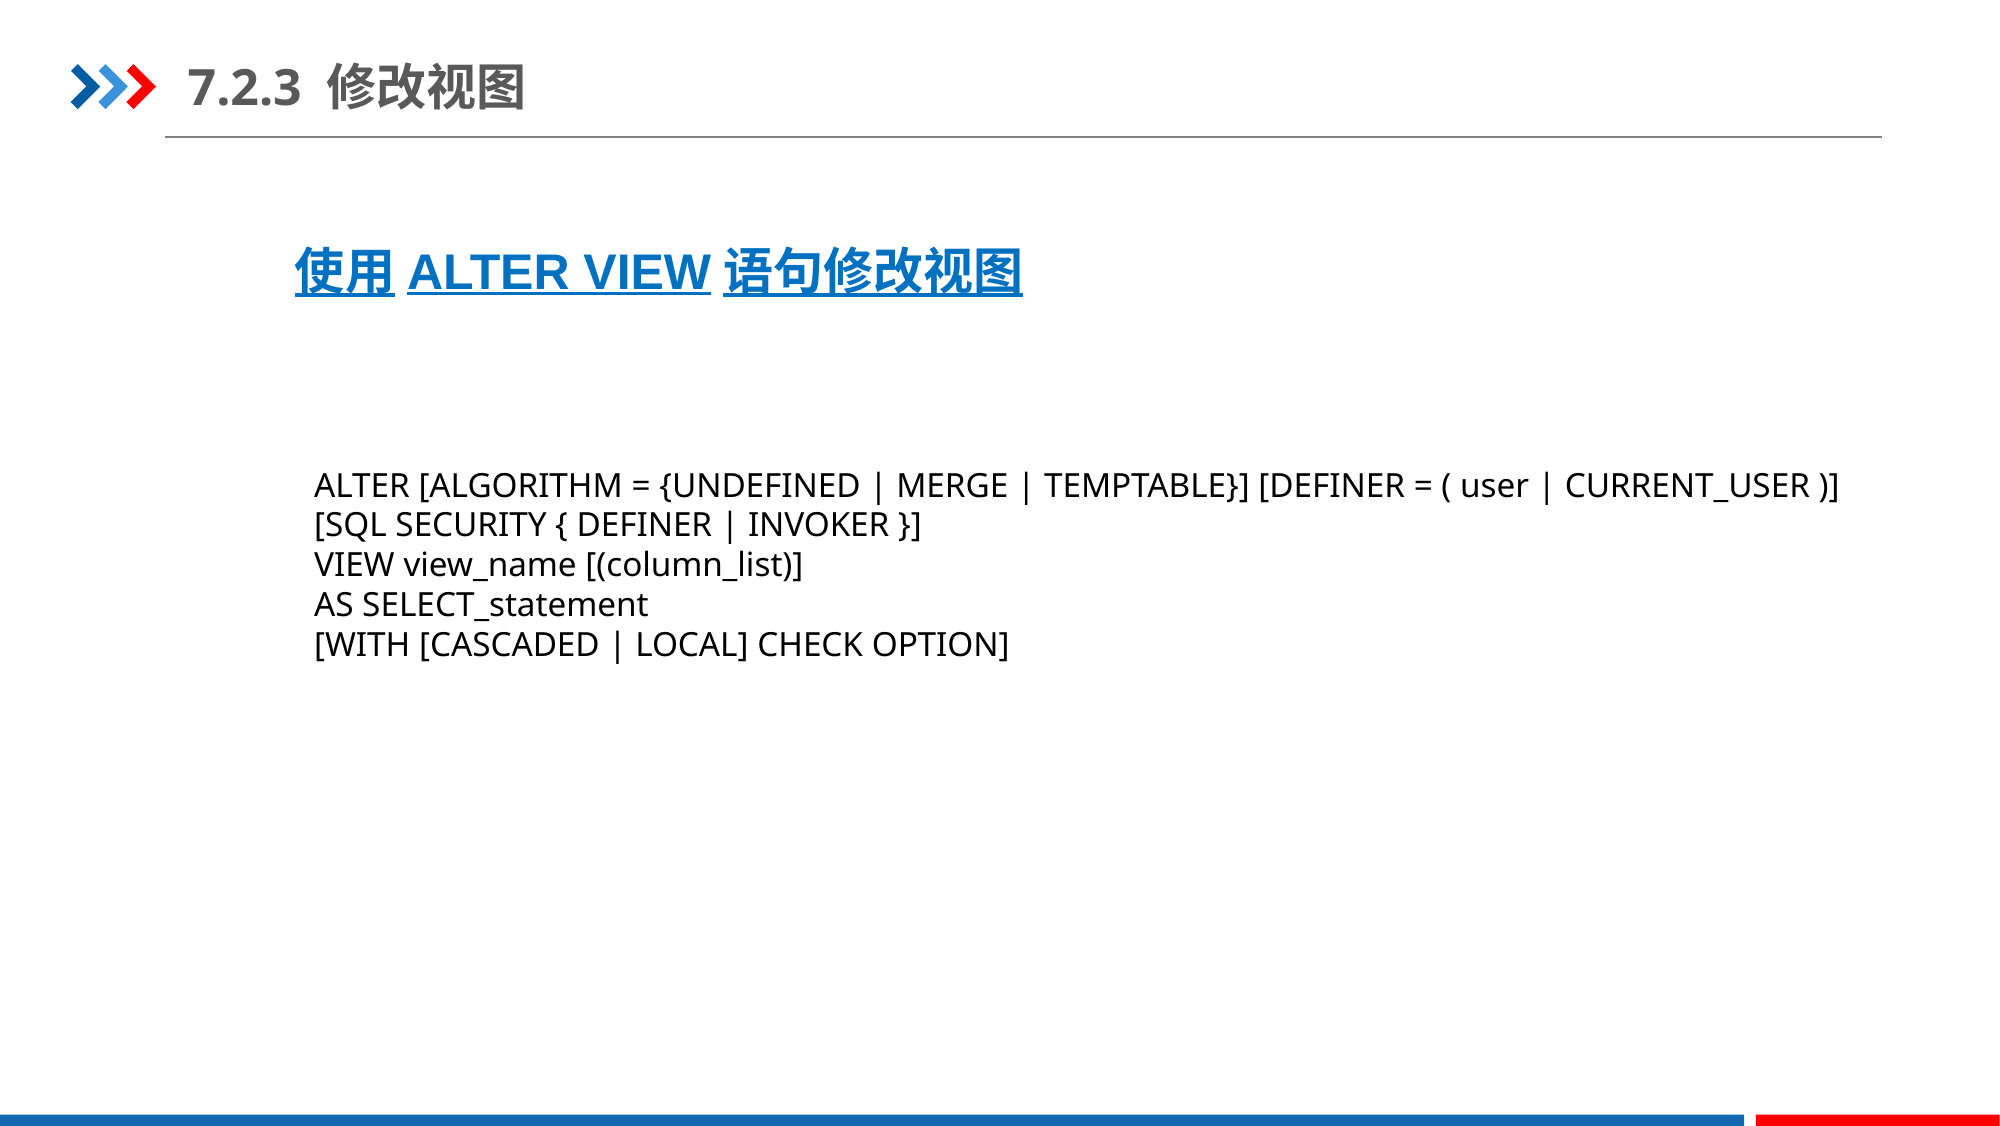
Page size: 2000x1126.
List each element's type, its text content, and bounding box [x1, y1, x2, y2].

text_box ALTER [ALGORITHM = {UNDEFINED | MERGE | TEMPTABLE}] [DEFINER = ( user | CURRENT_USER )] [SQL SECURITY { DEFINER | INVOKER }] VIEW view_name [(column_list)] AS SELECT_statement [WITH [CASCADED | LOCAL] CHECK OPTION] [255, 456, 1903, 671]
text_box 使用ALTER VIEW语句修改视图 [280, 231, 1039, 307]
text_box 7.2.3 修改视图 [187, 43, 827, 127]
